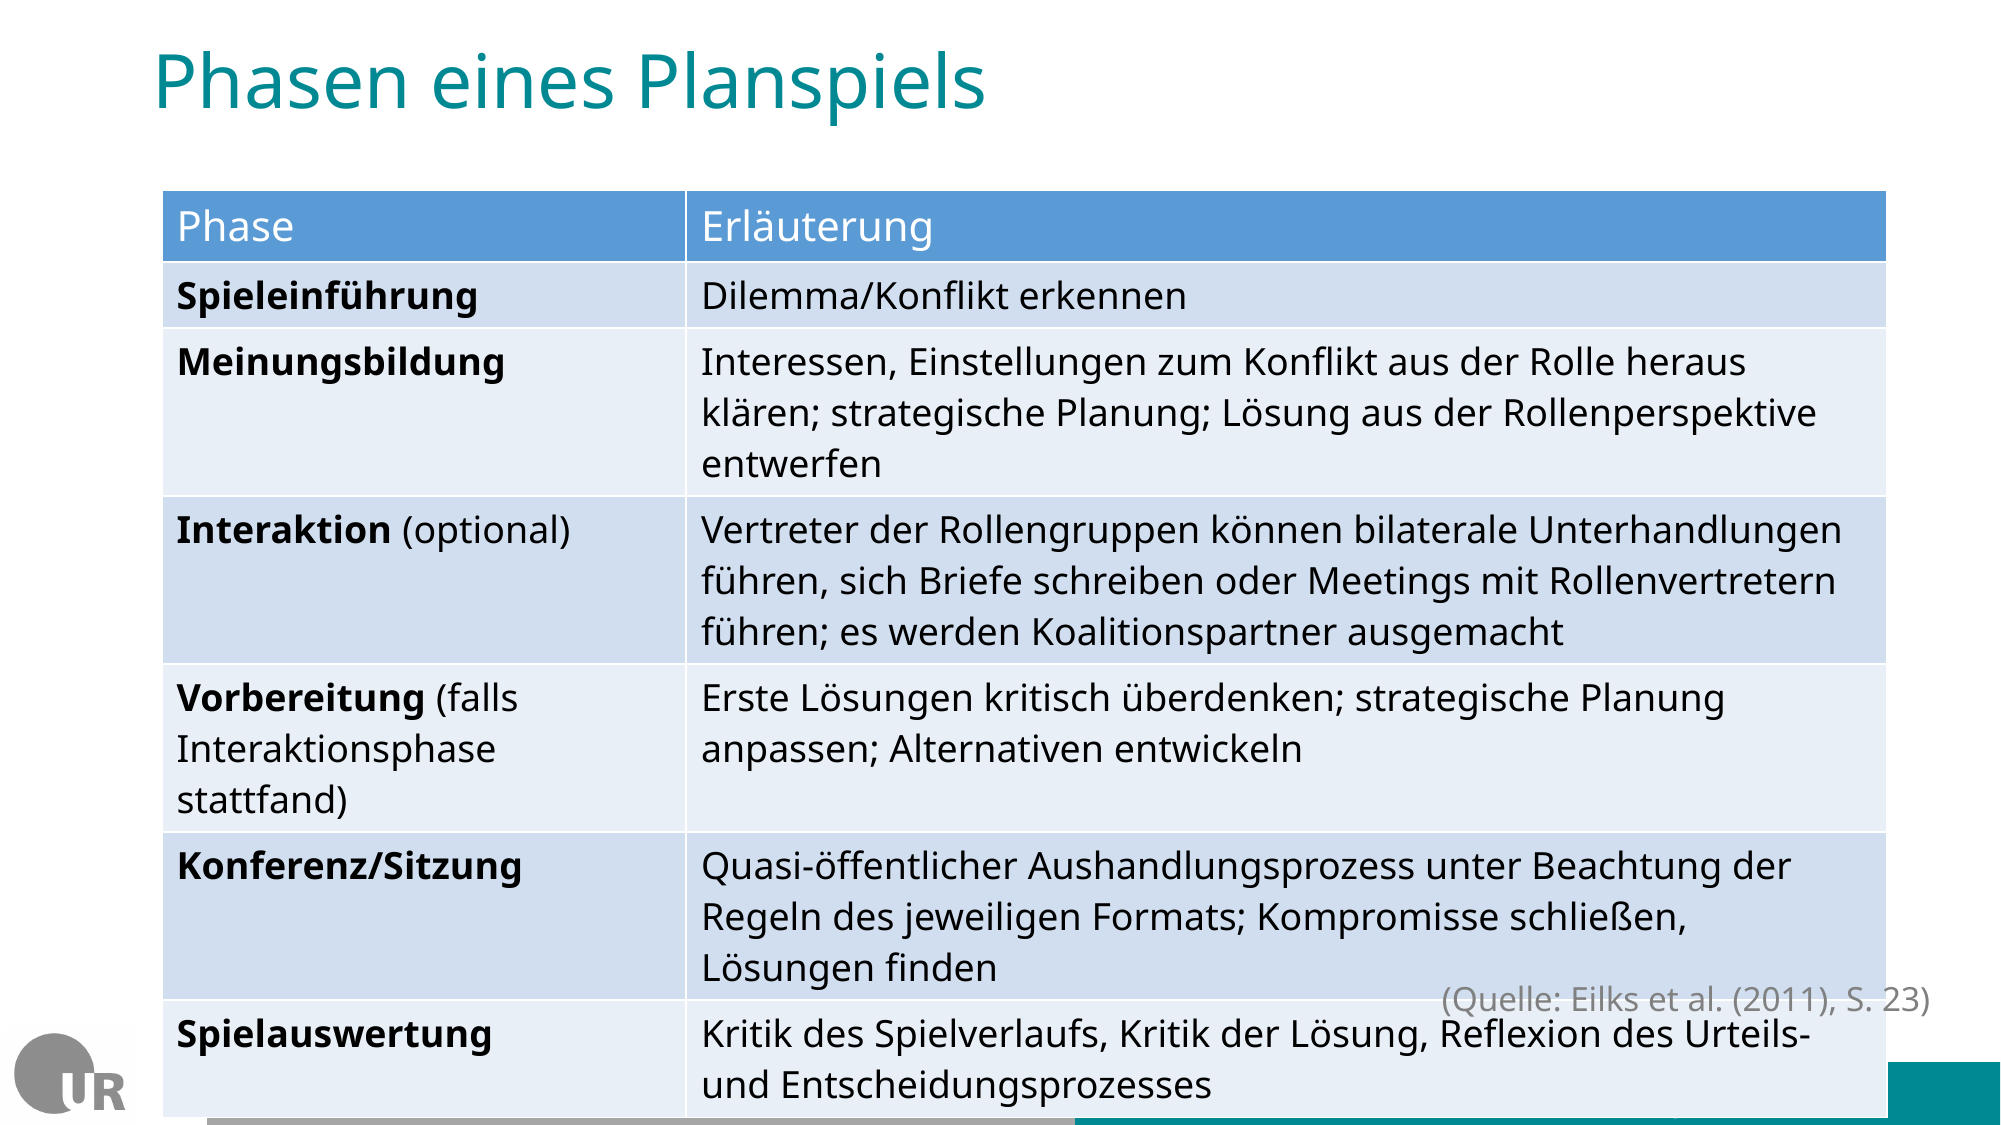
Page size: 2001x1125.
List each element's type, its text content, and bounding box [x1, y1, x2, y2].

table_cell Vertreter der Rollengruppen können bilaterale Unterhandlungen führen, sich Briefe schreiben oder Meetings mit Rollenvertretern führen; es werden Koalitionspartner ausgemacht [687, 497, 1886, 663]
title Phasen eines Planspiels [137, 24, 1863, 144]
table_header Phase [163, 191, 685, 261]
table_cell Vorbereitung (falls Interaktionsphase stattfand) [163, 665, 685, 831]
table_header Erläuterung [687, 191, 1886, 261]
table_cell Kritik des Spielverlaufs, Kritik der Lösung, Reflexion des Urteils- und Entscheidungsprozesses [687, 1001, 1886, 1117]
table_cell Konferenz/Sitzung [163, 833, 685, 999]
table_cell Meinungsbildung [163, 329, 685, 495]
table_cell Spieleinführung [163, 263, 685, 327]
table_cell Interessen, Einstellungen zum Konflikt aus der Rolle heraus klären; strategische Planung; Lösung aus der Rollenperspektive entwerfen [687, 329, 1886, 495]
picture [2, 1026, 138, 1125]
text_box (Quelle: Eilks et al. (2011), S. 23) [1427, 970, 1957, 1026]
table_cell Dilemma/Konflikt erkennen [687, 263, 1886, 327]
table_cell Erste Lösungen kritisch überdenken; strategische Planung anpassen; Alternativen entwickeln [687, 665, 1886, 831]
table_cell Interaktion (optional) [163, 497, 685, 663]
table_cell Spielauswertung [163, 1001, 685, 1117]
table_cell Quasi-öffentlicher Aushandlungsprozess unter Beachtung der Regeln des jeweiligen Formats; Kompromisse schließen, Lösungen finden [687, 833, 1886, 999]
